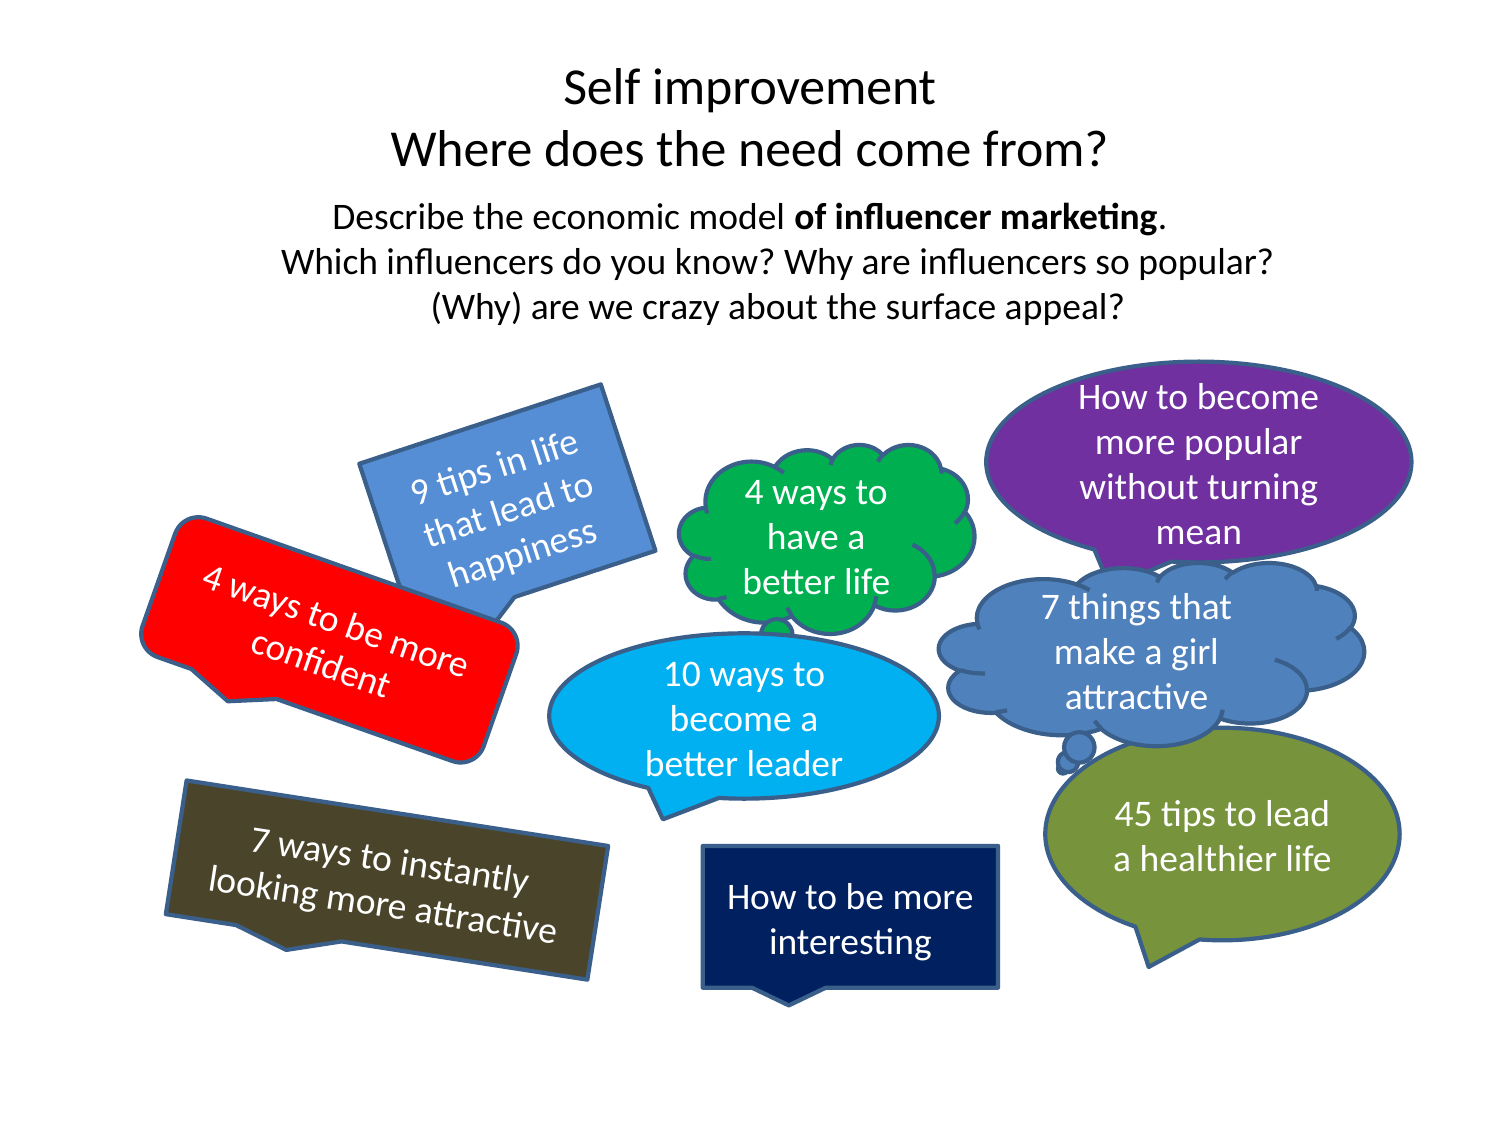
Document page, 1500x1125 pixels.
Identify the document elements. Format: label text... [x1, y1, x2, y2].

text_box 4 ways to be more confident [139, 515, 520, 765]
text_box 4 ways to have a better life [676, 442, 977, 637]
text_box How to be more interesting [700, 843, 1001, 1008]
text_box 9 tips in life that lead to happiness [357, 382, 658, 619]
text_box 45 tips to lead a healthier life [1043, 725, 1402, 969]
text_box 7 ways to instantly looking more attractive [163, 778, 611, 982]
text_box 7 things that make a girl attractive [936, 560, 1367, 776]
title Self improvement Where does the need come from? [75, 45, 1425, 184]
text_box 10 ways to become a better leader [547, 631, 942, 822]
list Describe the economic model of influencer marketing. Which influencers do you know? Why are influencers so popular? (Why) are we crazy about the surface appeal? [75, 184, 1425, 1005]
text_box How to become more popular without turning mean [984, 359, 1414, 571]
